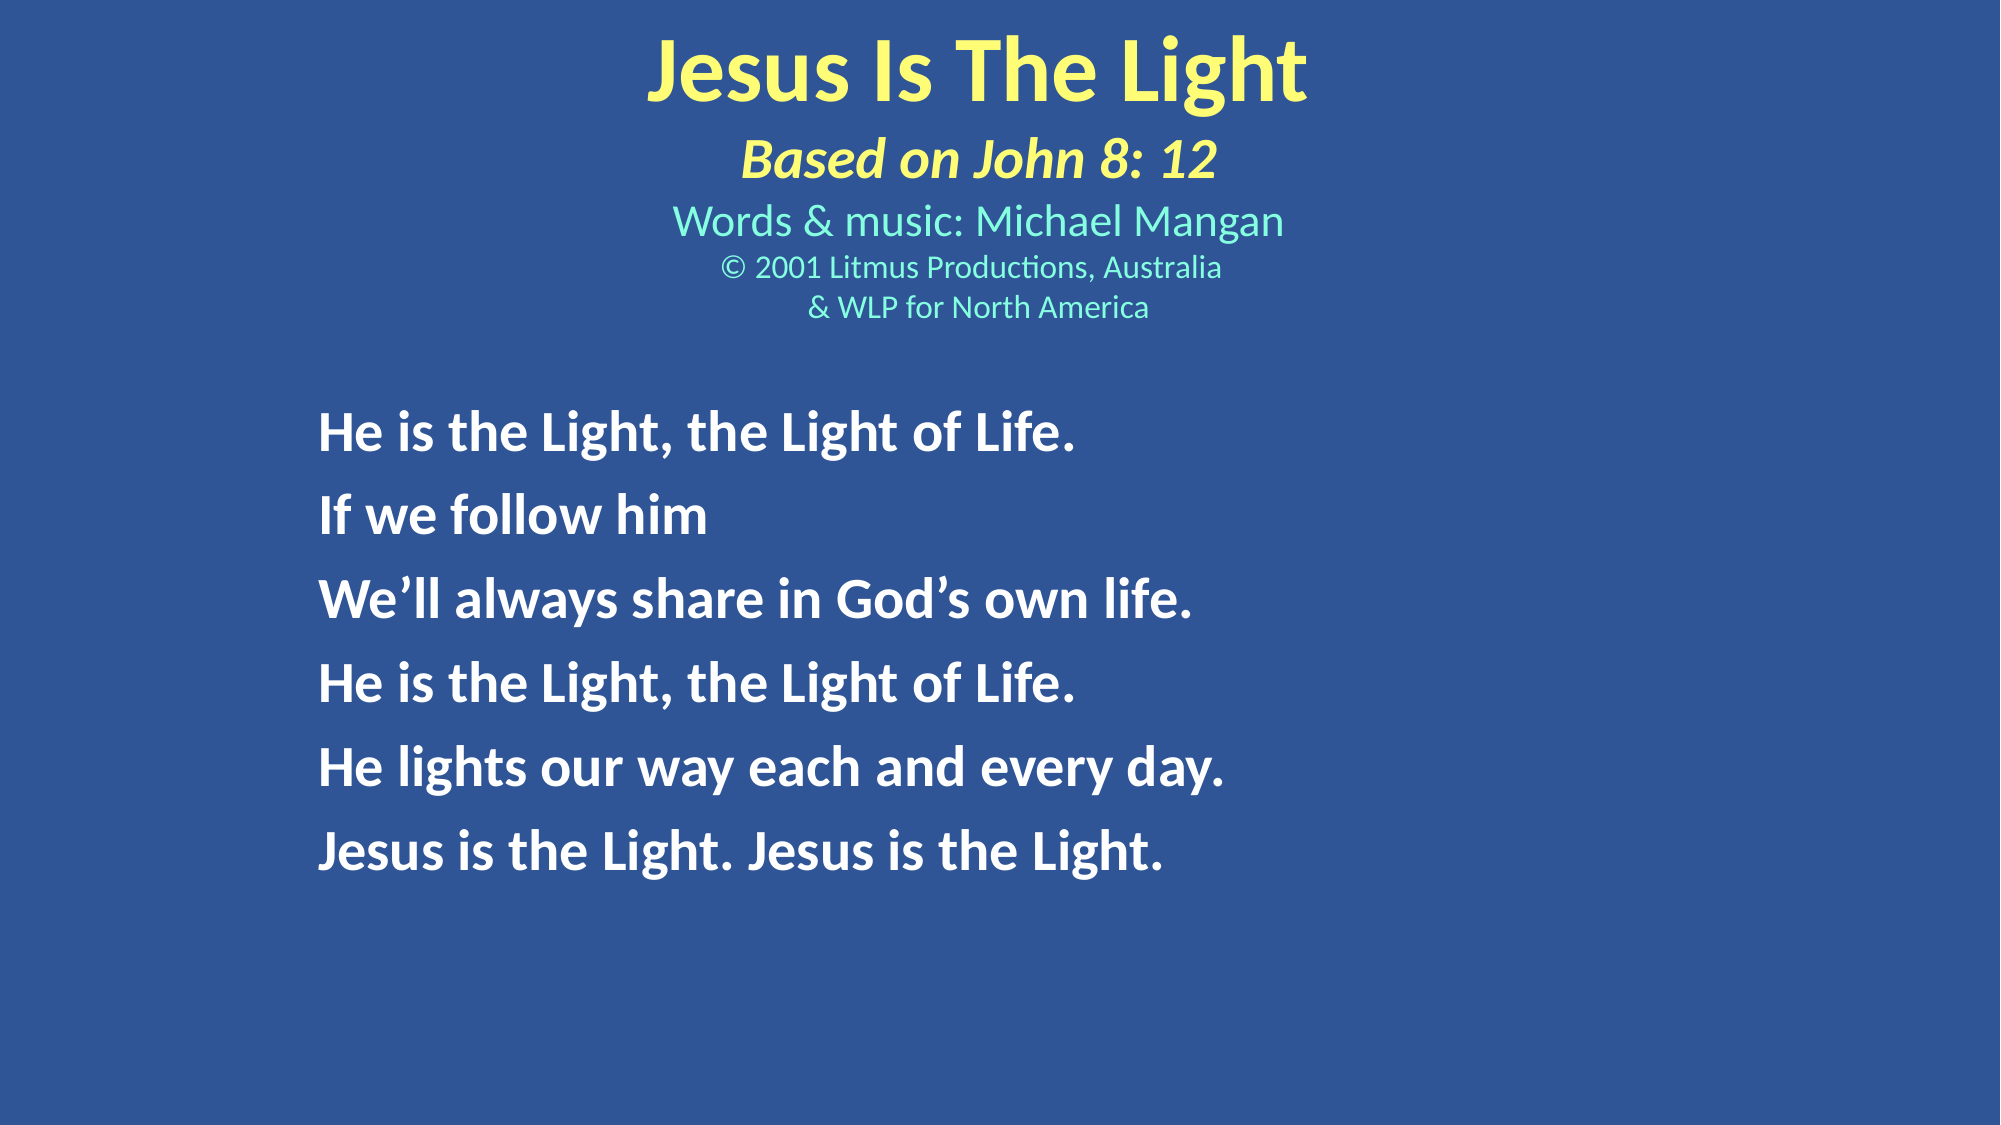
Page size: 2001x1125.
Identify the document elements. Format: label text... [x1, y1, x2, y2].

text_box Jesus Is The Light Based on John 8: 12 Words & music: Michael Mangan © 2001 Litmus Productions, Australia & WLP for North America [291, 7, 1667, 327]
list He is the Light, the Light of Life. If we follow him We’ll always share in God’s own life. He is the Light, the Light of Life. He lights our way each and every day. Jesus is the Light. Jesus is the Light. [303, 393, 1704, 899]
